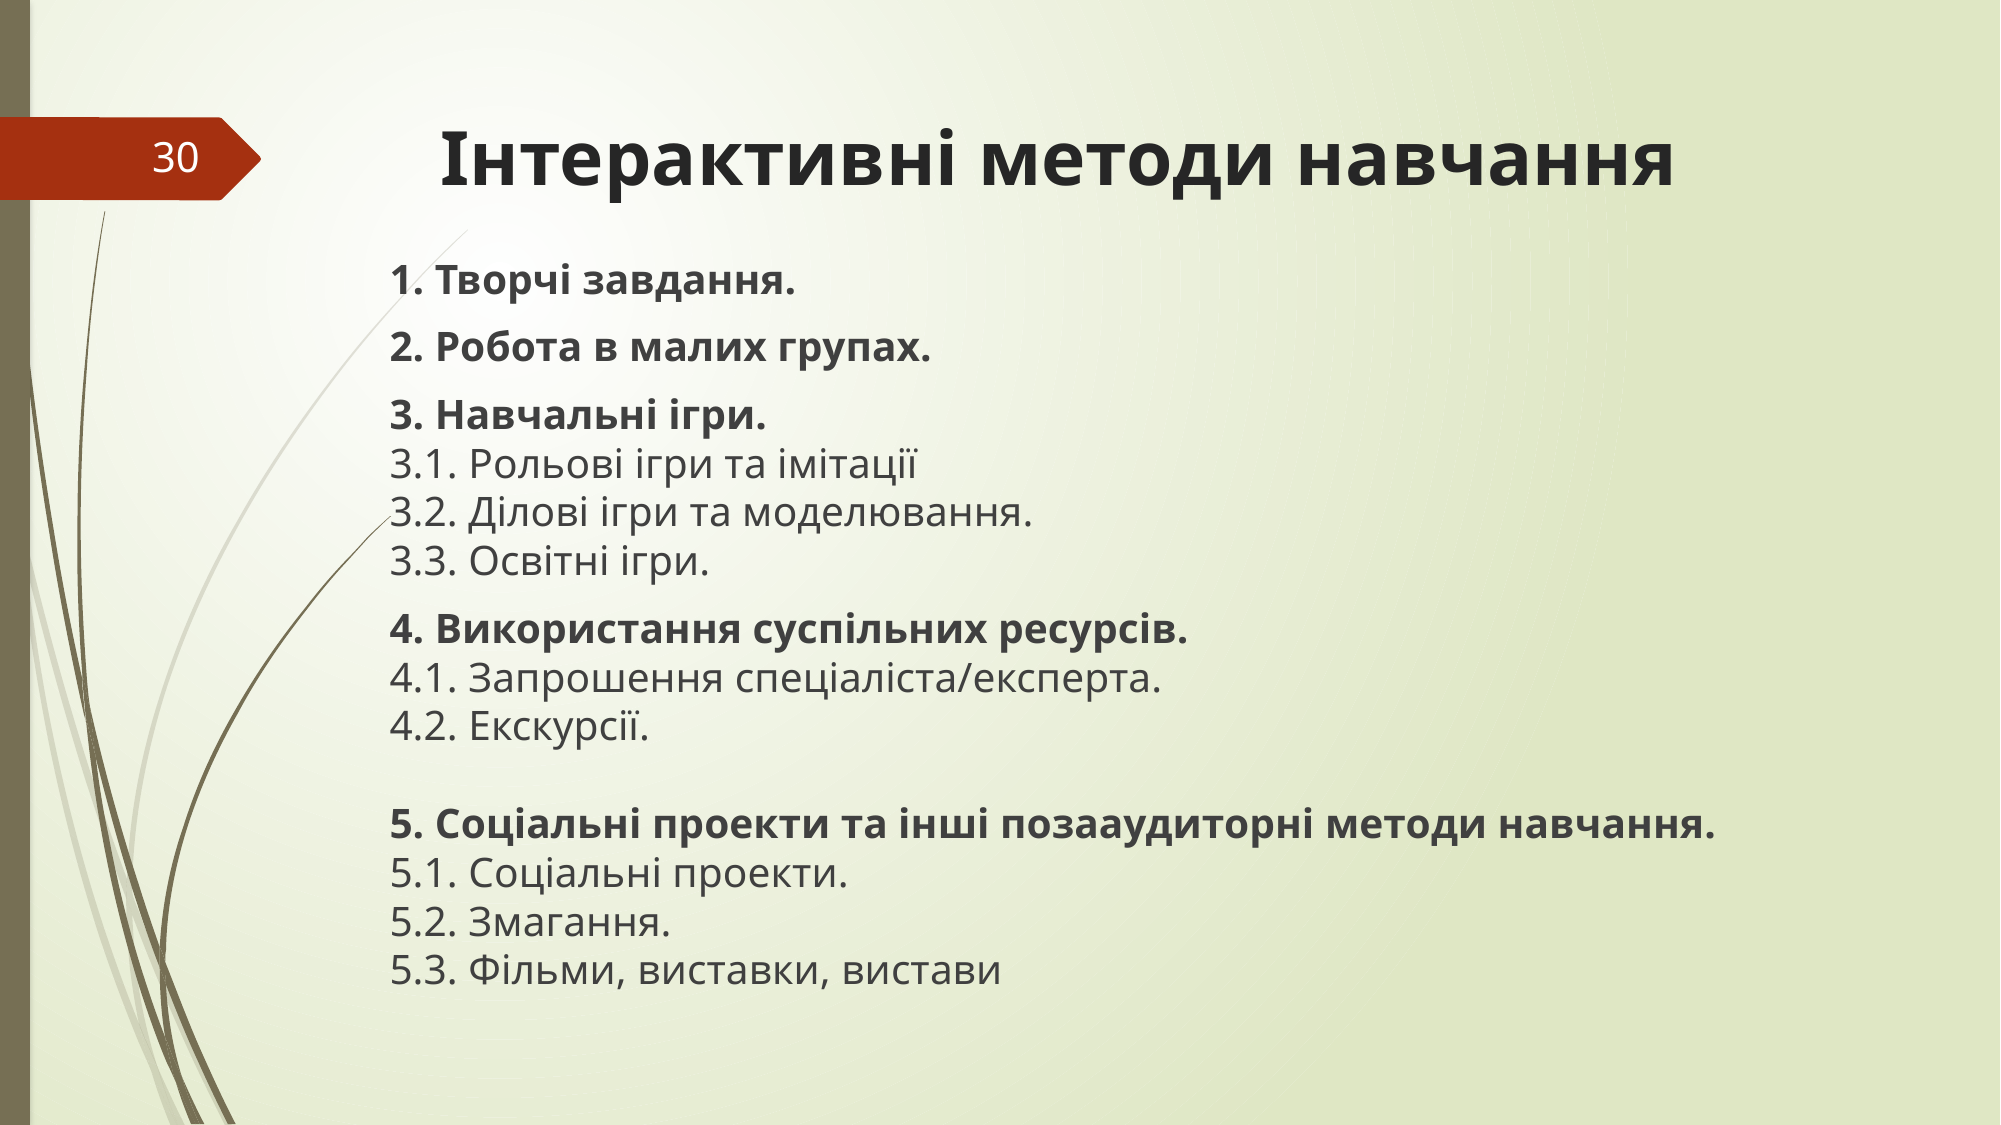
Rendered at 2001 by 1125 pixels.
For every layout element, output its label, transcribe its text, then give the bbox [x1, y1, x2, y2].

title Інтерактивні методи навчання [425, 102, 1888, 313]
slide_number 30 [87, 129, 216, 190]
list 1. Творчі завдання. 2. Робота в малих групах. 3. Навчальні ігри. 3.1. Рольові ігри та імітації 3.2. Ділові ігри та моделювання. 3.3. Освітні ігри. 4. Використання суспільних ресурсів. 4.1. Запрошення спеціаліста/експерта. 4.2. Екскурсії. 5. Соціальні проекти та інші позааудиторні методи навчання. 5.1. Соціальні проекти. 5.2. Змагання. 5.3. Фільми, виставки, вистави [324, 246, 1875, 1005]
